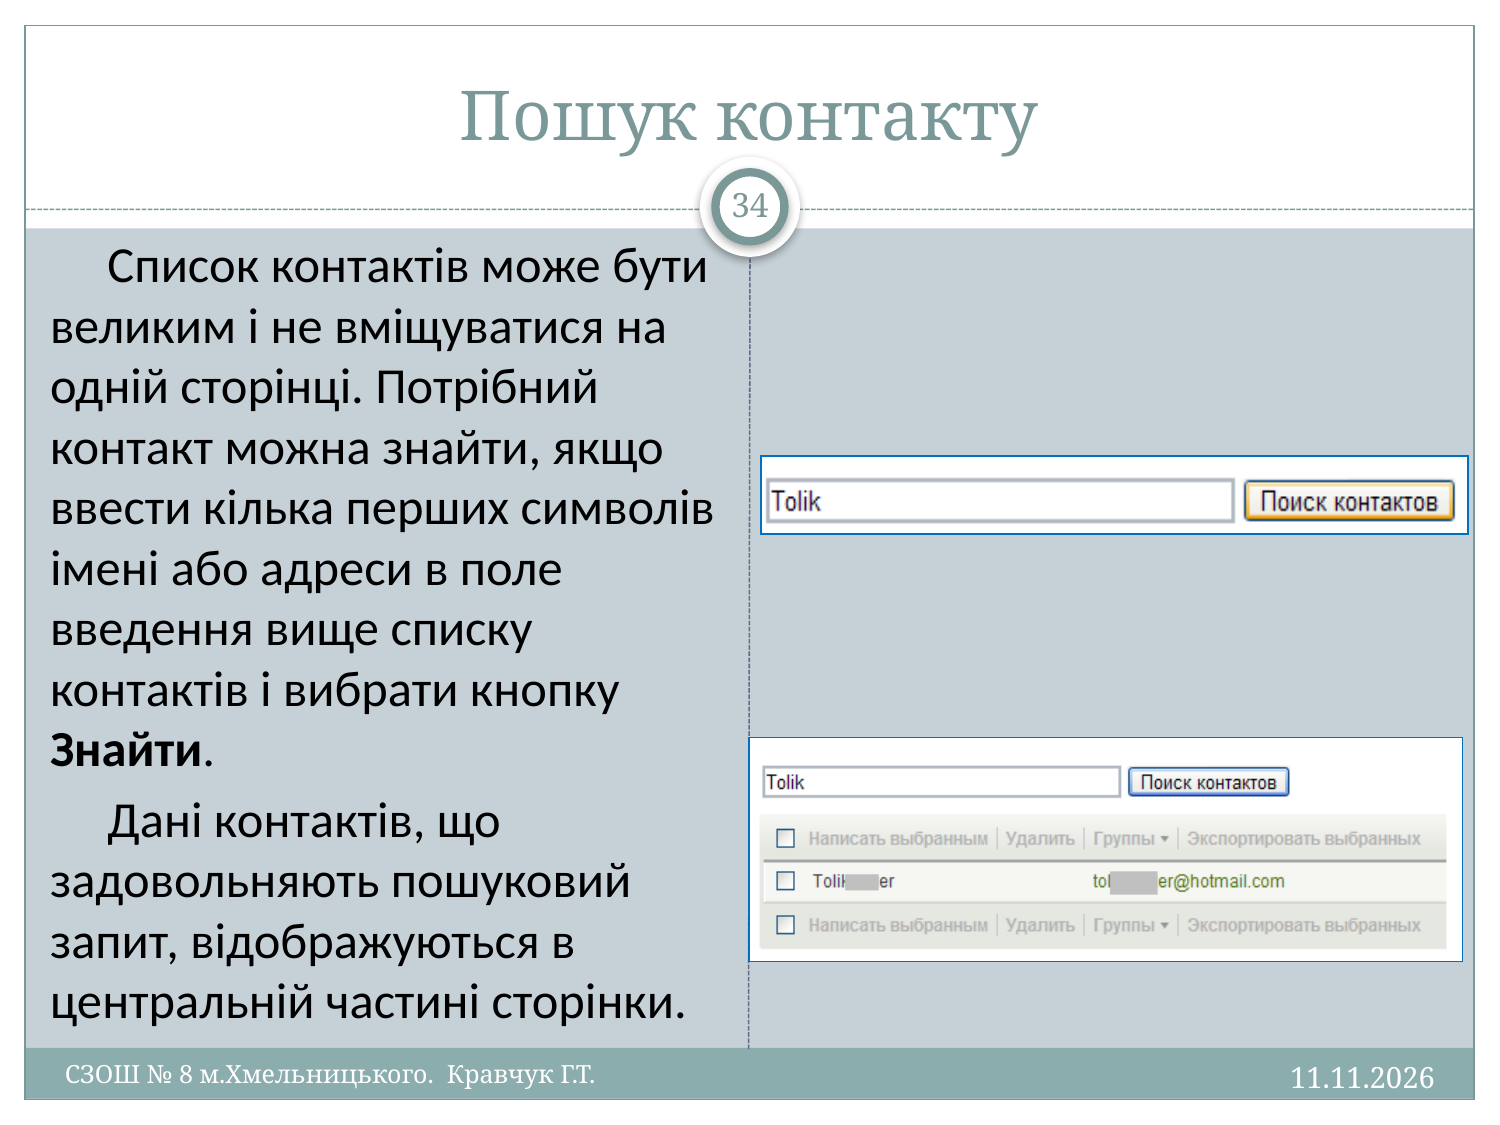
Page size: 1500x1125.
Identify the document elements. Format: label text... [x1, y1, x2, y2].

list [761, 456, 1468, 534]
picture [749, 737, 1462, 962]
footer СЗОШ № 8 м.Хмельницького. Кравчук Г.Т. [50, 1051, 638, 1112]
list Список контактів може бути великим і не вміщуватися на одній сторінці. Потрібний контакт можна знайти, якщо ввести кілька перших символів імені або адреси в поле введення вище списку контактів і вибрати кнопку Знайти. Дані контактів, що задовольняють пошуковий запит, відображуються в центральній частині сторінки. [35, 224, 739, 1043]
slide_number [950, 1051, 1450, 1112]
slide_number 34 [712, 170, 788, 243]
title Пошук контакту [49, 37, 1450, 162]
